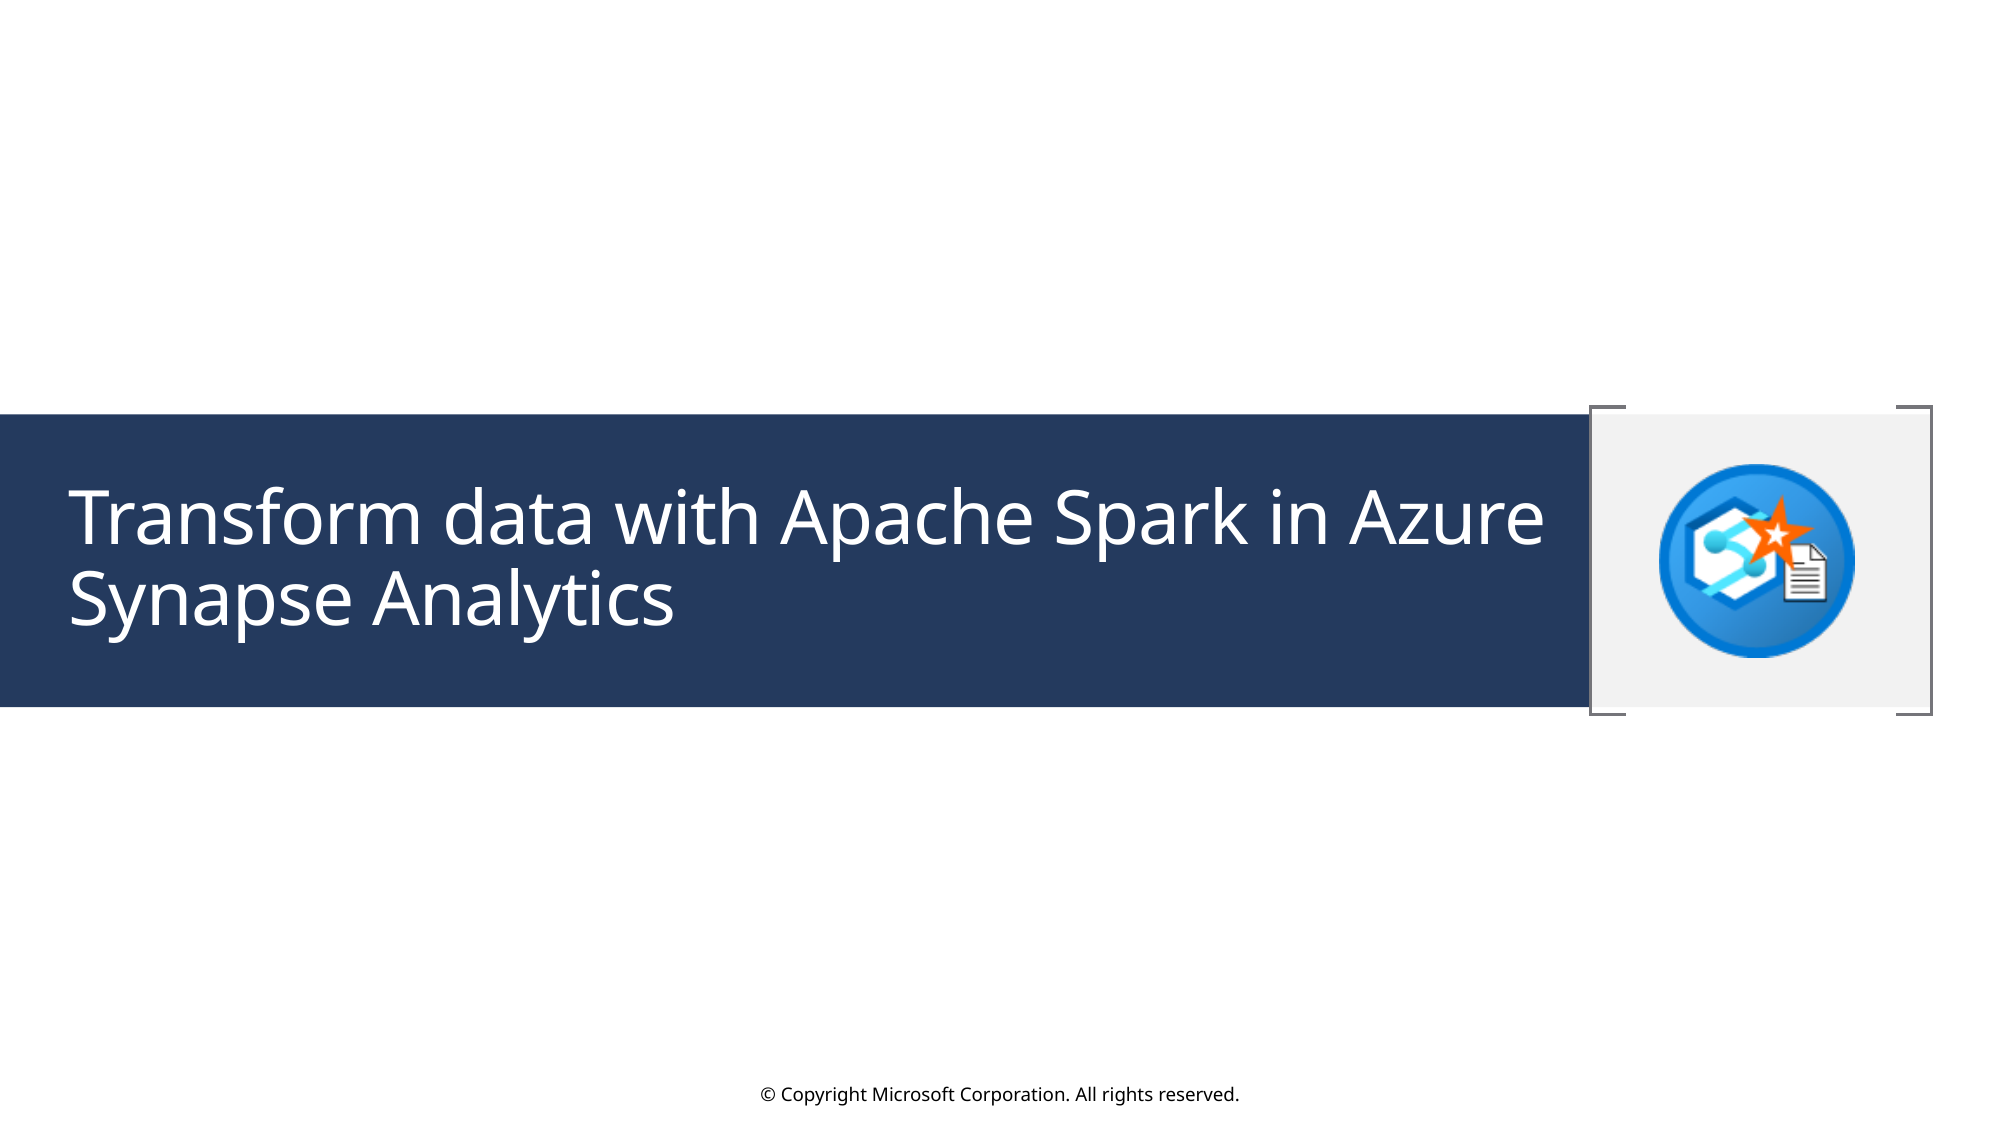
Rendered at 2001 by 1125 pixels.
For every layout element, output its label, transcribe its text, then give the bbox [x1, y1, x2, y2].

picture [1659, 464, 1855, 658]
title Transform data with Apache Spark in Azure Synapse Analytics [68, 414, 1577, 708]
